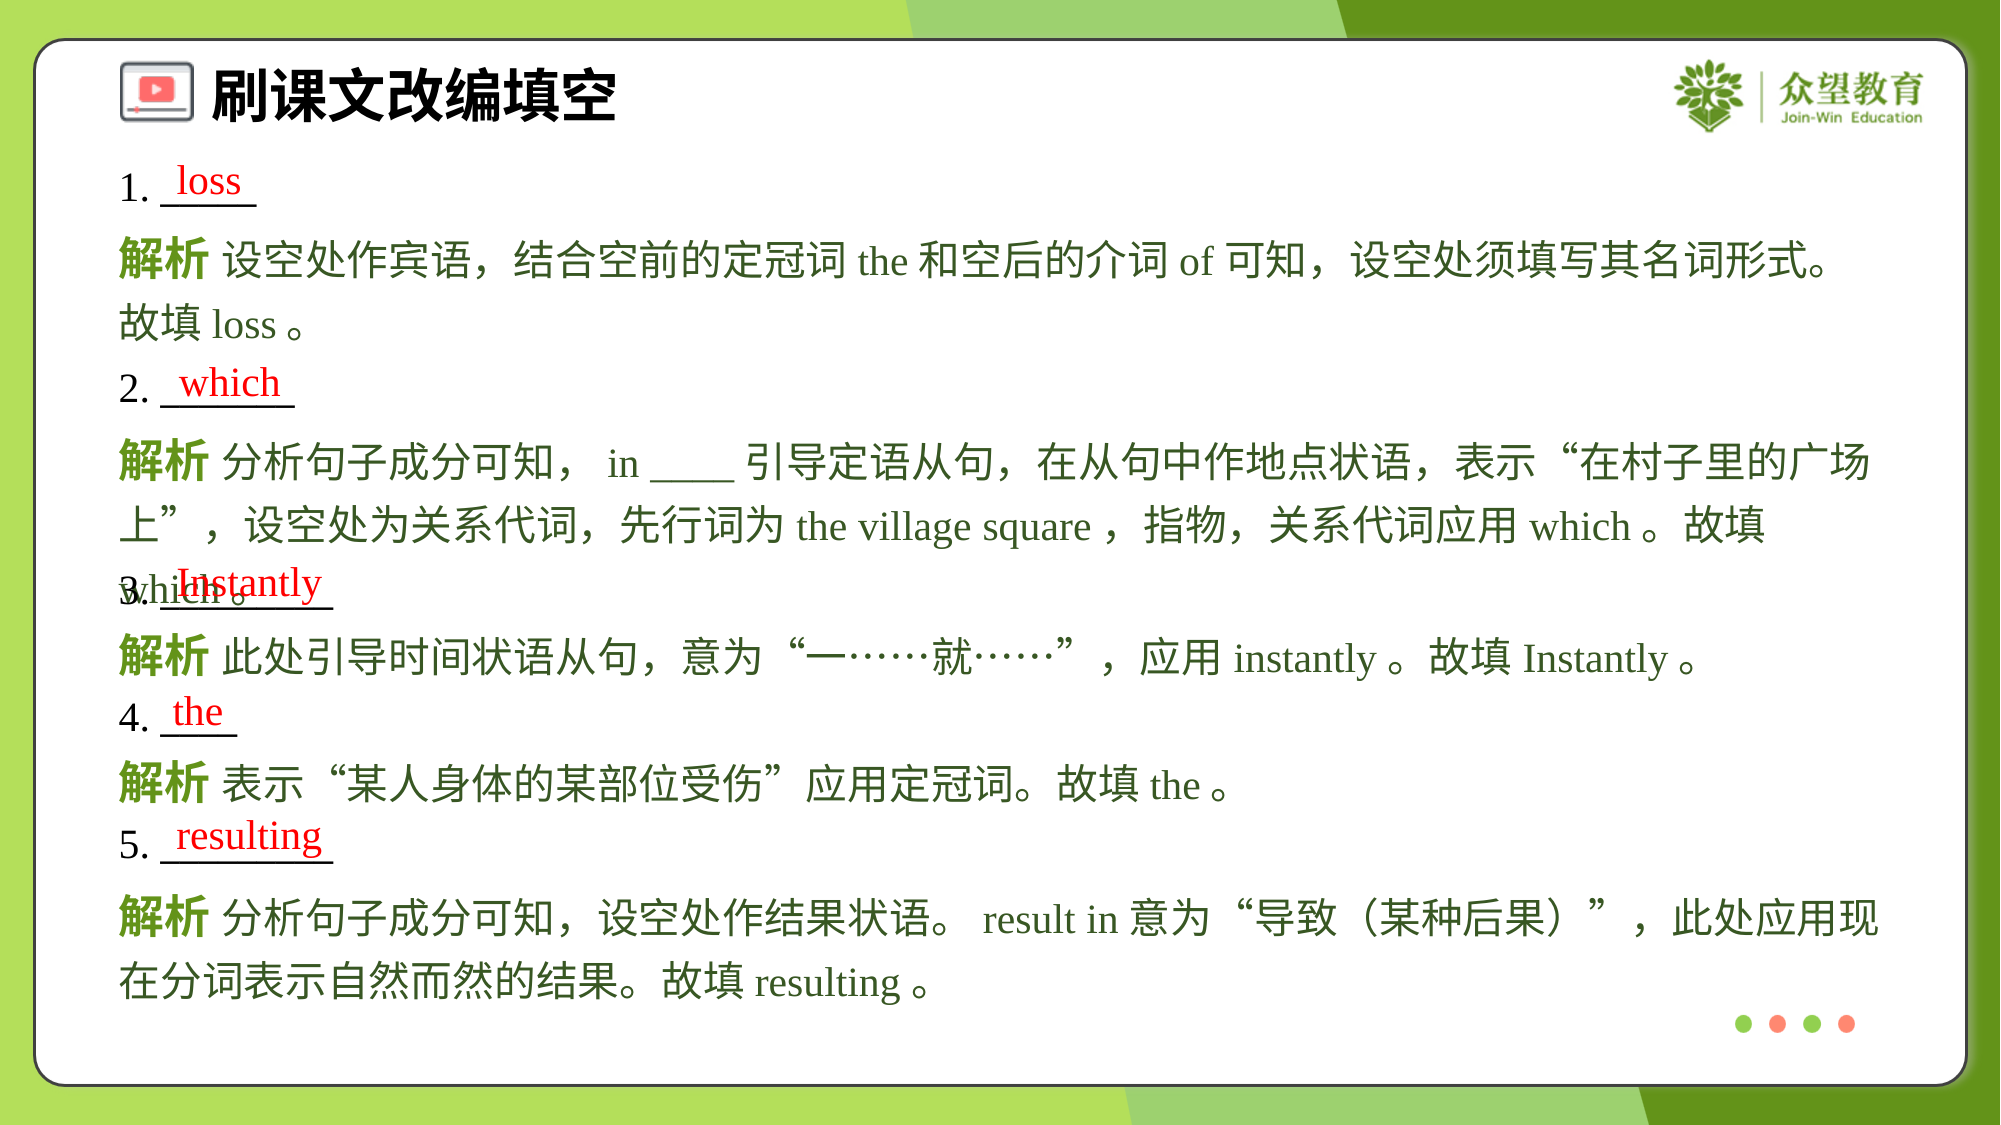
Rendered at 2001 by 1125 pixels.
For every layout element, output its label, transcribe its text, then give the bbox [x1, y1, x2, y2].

text_box 1. _____ [118, 146, 1883, 204]
text_box loss [172, 140, 246, 199]
text_box 4. ____ [118, 677, 1883, 734]
text_box which [174, 342, 286, 400]
text_box 3. _________ [118, 550, 1883, 608]
text_box 2. _______ [118, 348, 1883, 406]
text_box 解析 设空处作宾语，结合空前的定冠词the和空后的介词of可知，设空处须填写其名词形式。故填loss。 [118, 215, 1883, 343]
text_box 解析 表示“某人身体的某部位受伤”应用定冠词。故填the。 [118, 740, 1883, 803]
text_box 5. _________ [118, 804, 1883, 862]
picture [0, 0, 2000, 1125]
text_box 解析 分析句子成分可知，in ____引导定语从句，在从句中作地点状语，表示“在村子里的广场上”，设空处为关系代词，先行词为the village square，指物，关系代词应用which。故填which。 [118, 417, 1883, 544]
text_box the [167, 670, 229, 729]
text_box Instantly [172, 542, 327, 600]
text_box 解析 此处引导时间状语从句，意为“一……就……”，应用instantly。故填Instantly。 [118, 613, 1883, 676]
text_box 解析 分析句子成分可知，设空处作结果状语。result in意为“导致（某种后果）”，此处应用现在分词表示自然而然的结果。故填resulting。 [118, 874, 1883, 1001]
text_box resulting [172, 795, 327, 854]
